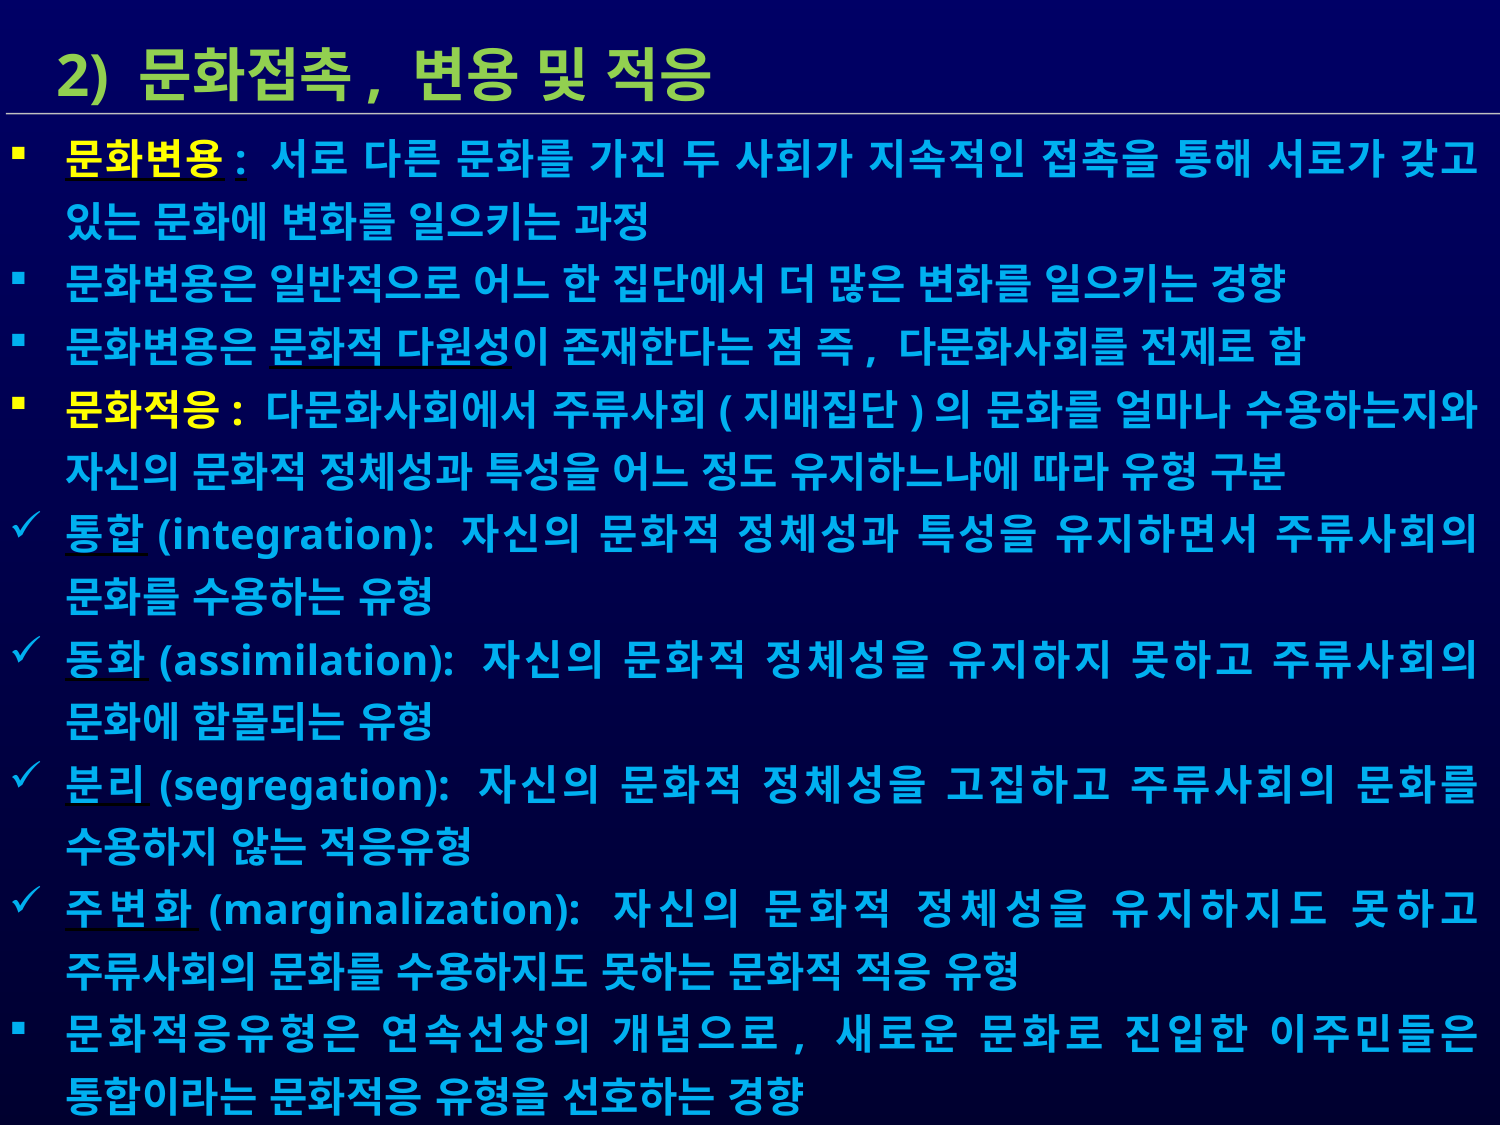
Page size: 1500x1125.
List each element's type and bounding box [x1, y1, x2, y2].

text_box [0, 30, 1500, 1125]
